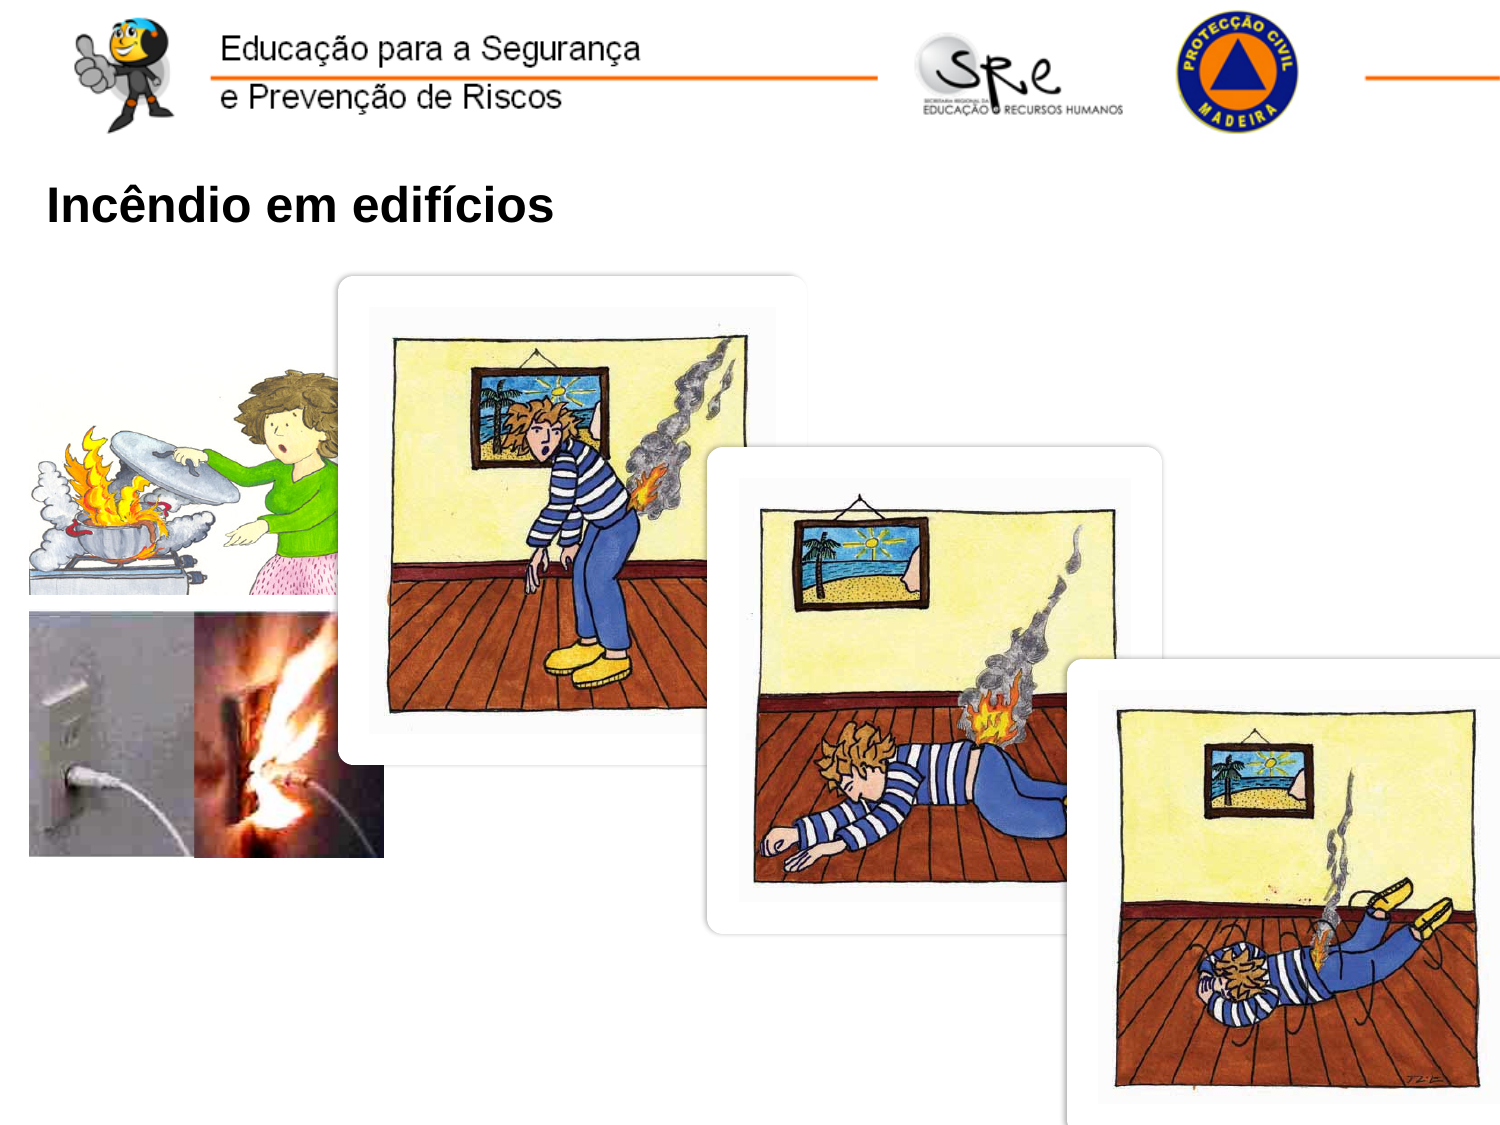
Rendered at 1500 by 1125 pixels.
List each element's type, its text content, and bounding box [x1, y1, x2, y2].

picture [0, 0, 1500, 1125]
text_box Incêndio em edifícios [31, 165, 571, 240]
